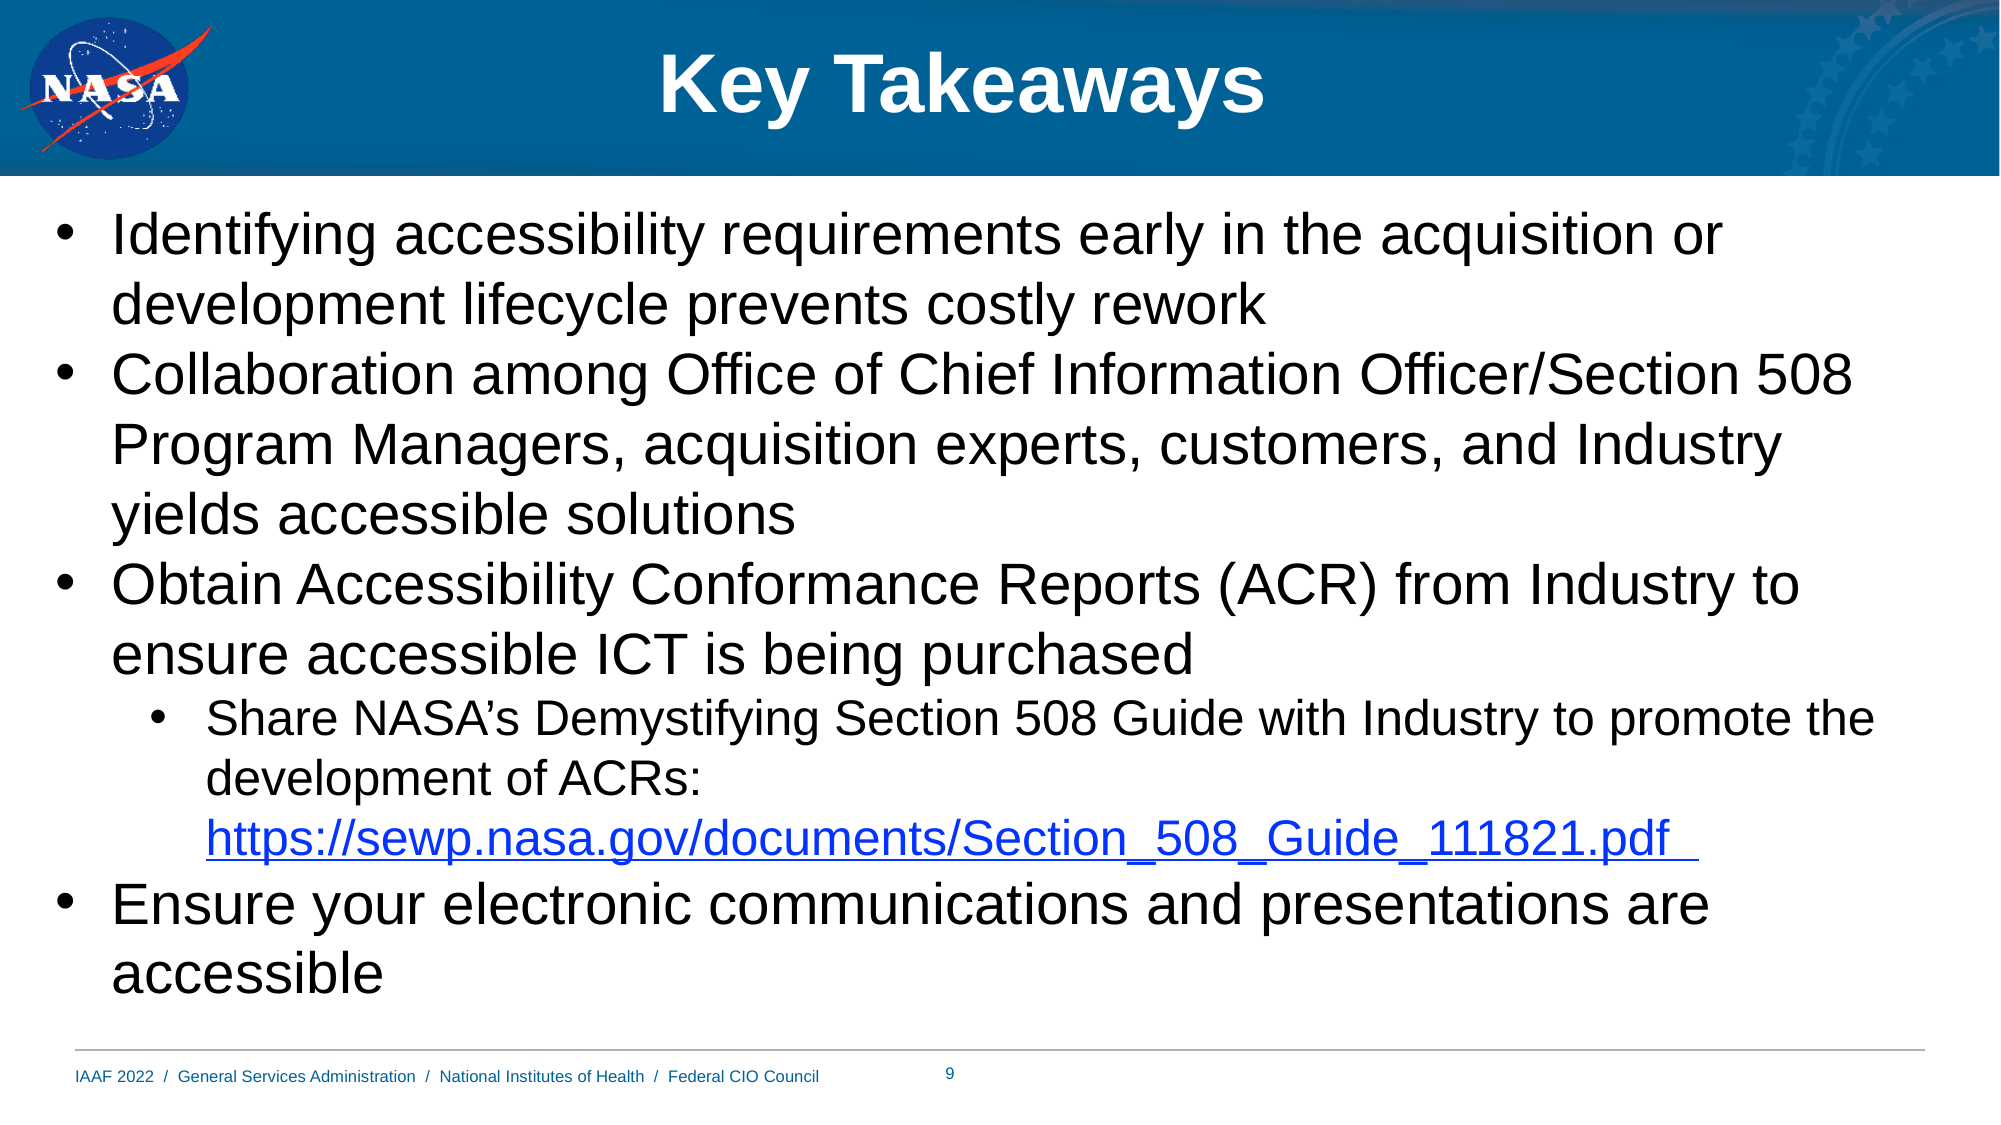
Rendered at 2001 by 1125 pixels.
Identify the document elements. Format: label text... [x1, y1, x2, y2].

slide_number 9 [725, 1042, 1176, 1103]
picture [0, 168, 666, 178]
title Key Takeaways [371, 32, 1554, 140]
list Identifying accessibility requirements early in the acquisition or development lifecycle prevents costly rework Collaboration among Office of Chief Information Officer/Section 508 Program Managers, acquisition experts, customers, and Industry yields accessible solutions Obtain Accessibility Conformance Reports (ACR) from Industry to ensure accessible ICT is being purchased Share NASA’s Demystifying Section 508 Guide with Industry to promote the development of ACRs: https://sewp.nasa.gov/documents/Section_508_Guide_111821.pdf Ensure your electronic communications and presentations are accessible [40, 189, 1948, 1125]
picture [0, 0, 2000, 176]
